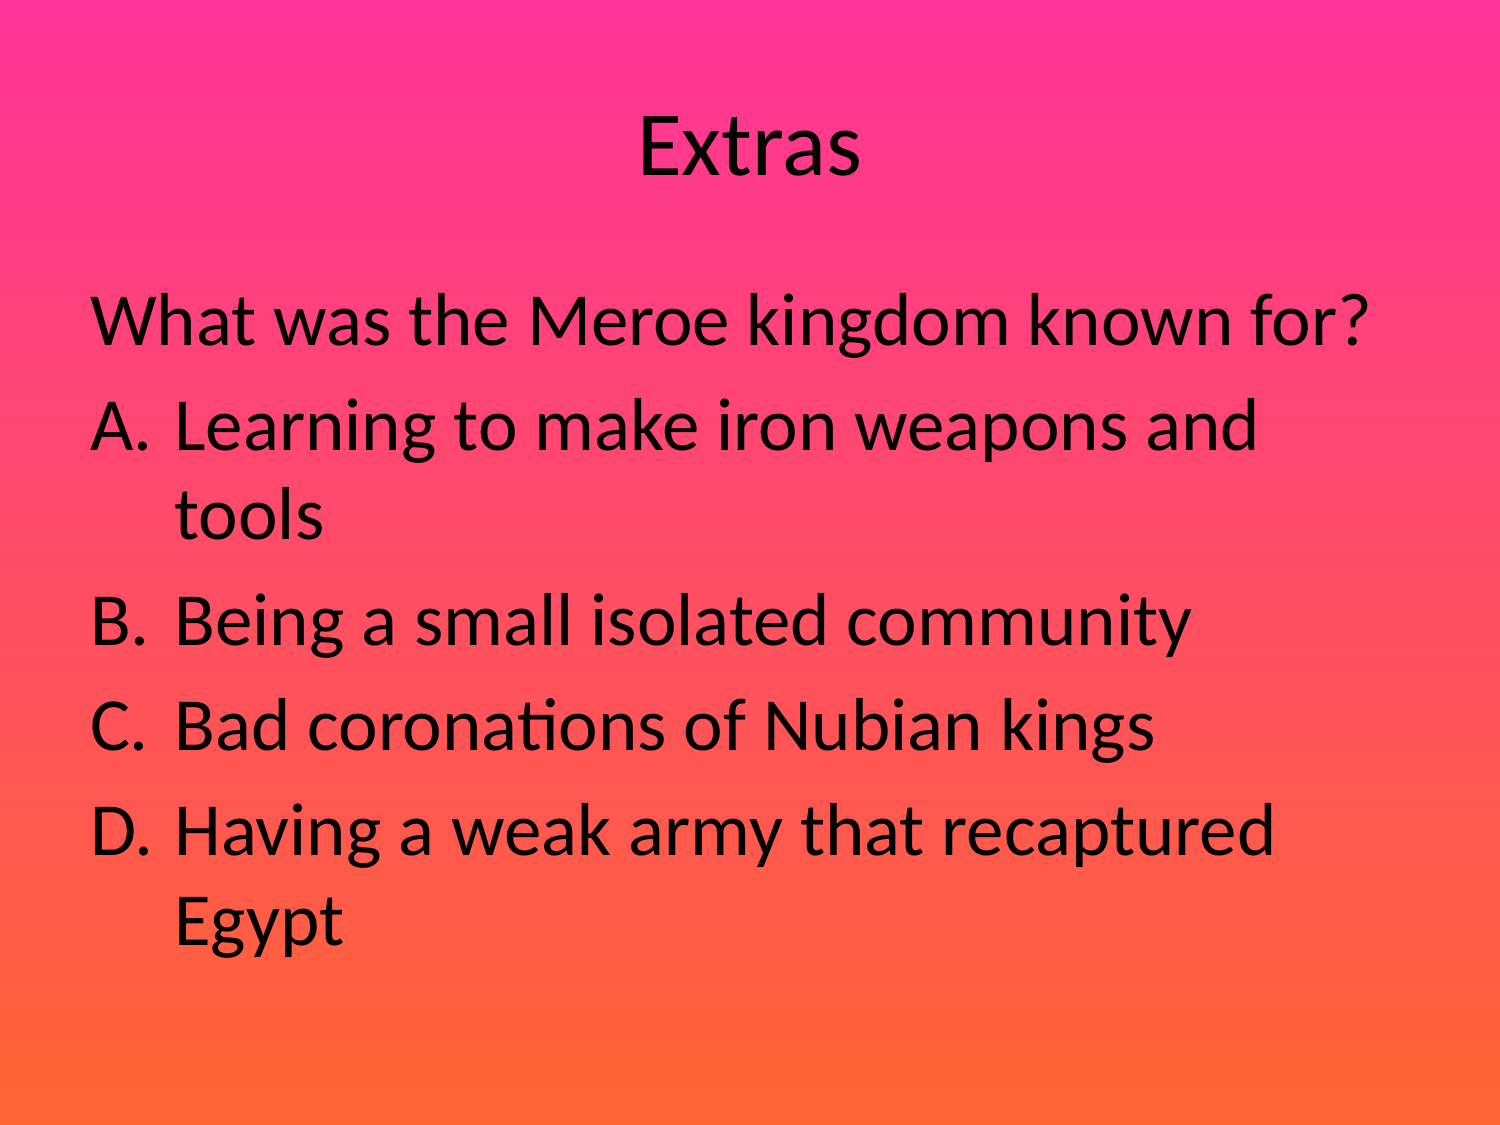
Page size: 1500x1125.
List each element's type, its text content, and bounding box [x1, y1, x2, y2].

title Extras [75, 45, 1425, 233]
list What was the Meroe kingdom known for? Learning to make iron weapons and tools Being a small isolated community Bad coronations of Nubian kings Having a weak army that recaptured Egypt [75, 262, 1425, 1005]
